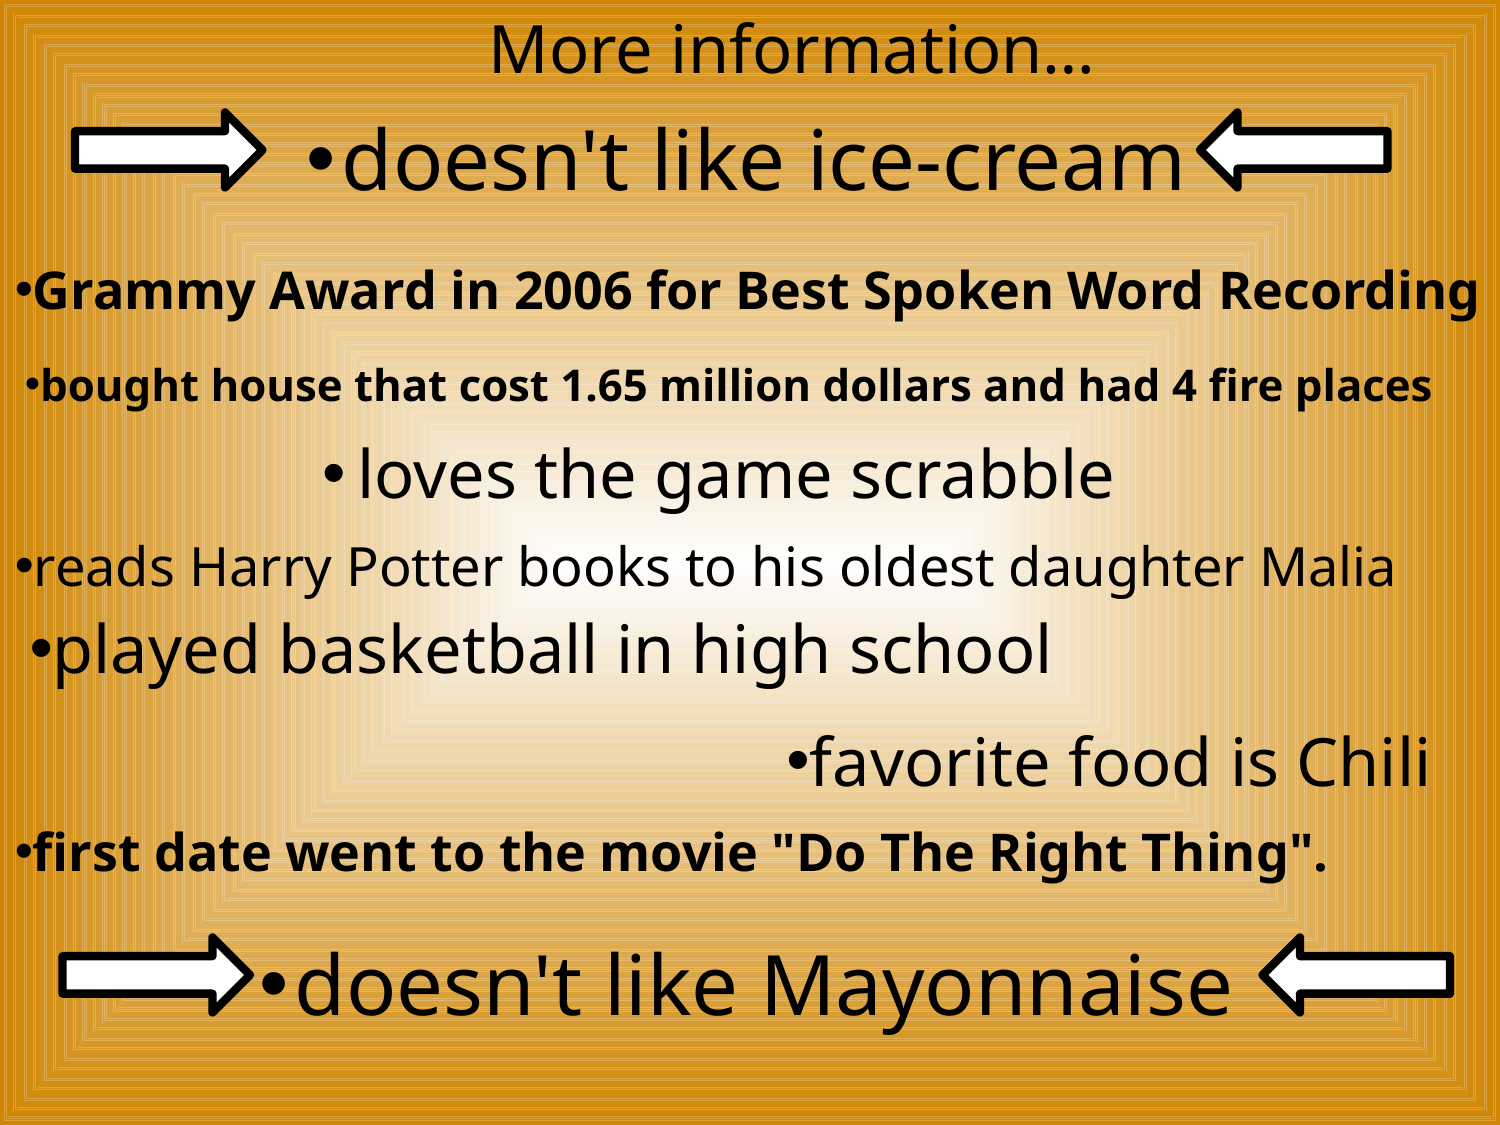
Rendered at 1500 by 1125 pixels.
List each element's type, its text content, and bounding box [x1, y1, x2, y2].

text_box favorite food is Chili [771, 712, 1465, 808]
text_box [1260, 935, 1453, 1015]
text_box doesn't like ice-cream [0, 99, 1500, 215]
text_box played basketball in high school [14, 599, 1069, 695]
text_box [1197, 110, 1390, 190]
text_box loves the game scrabble [0, 424, 1450, 520]
text_box More information… [474, 0, 1112, 95]
text_box Grammy Award in 2006 for Best Spoken Word Recording [0, 249, 1500, 328]
text_box [60, 935, 253, 1015]
text_box doesn't like Mayonnaise [0, 924, 1500, 1040]
text_box first date went to the movie "Do The Right Thing". [0, 812, 1500, 890]
text_box [72, 110, 265, 190]
text_box reads Harry Potter books to his oldest daughter Malia [0, 524, 1500, 605]
text_box bought house that cost 1.65 million dollars and had 4 fire places [10, 350, 1449, 418]
